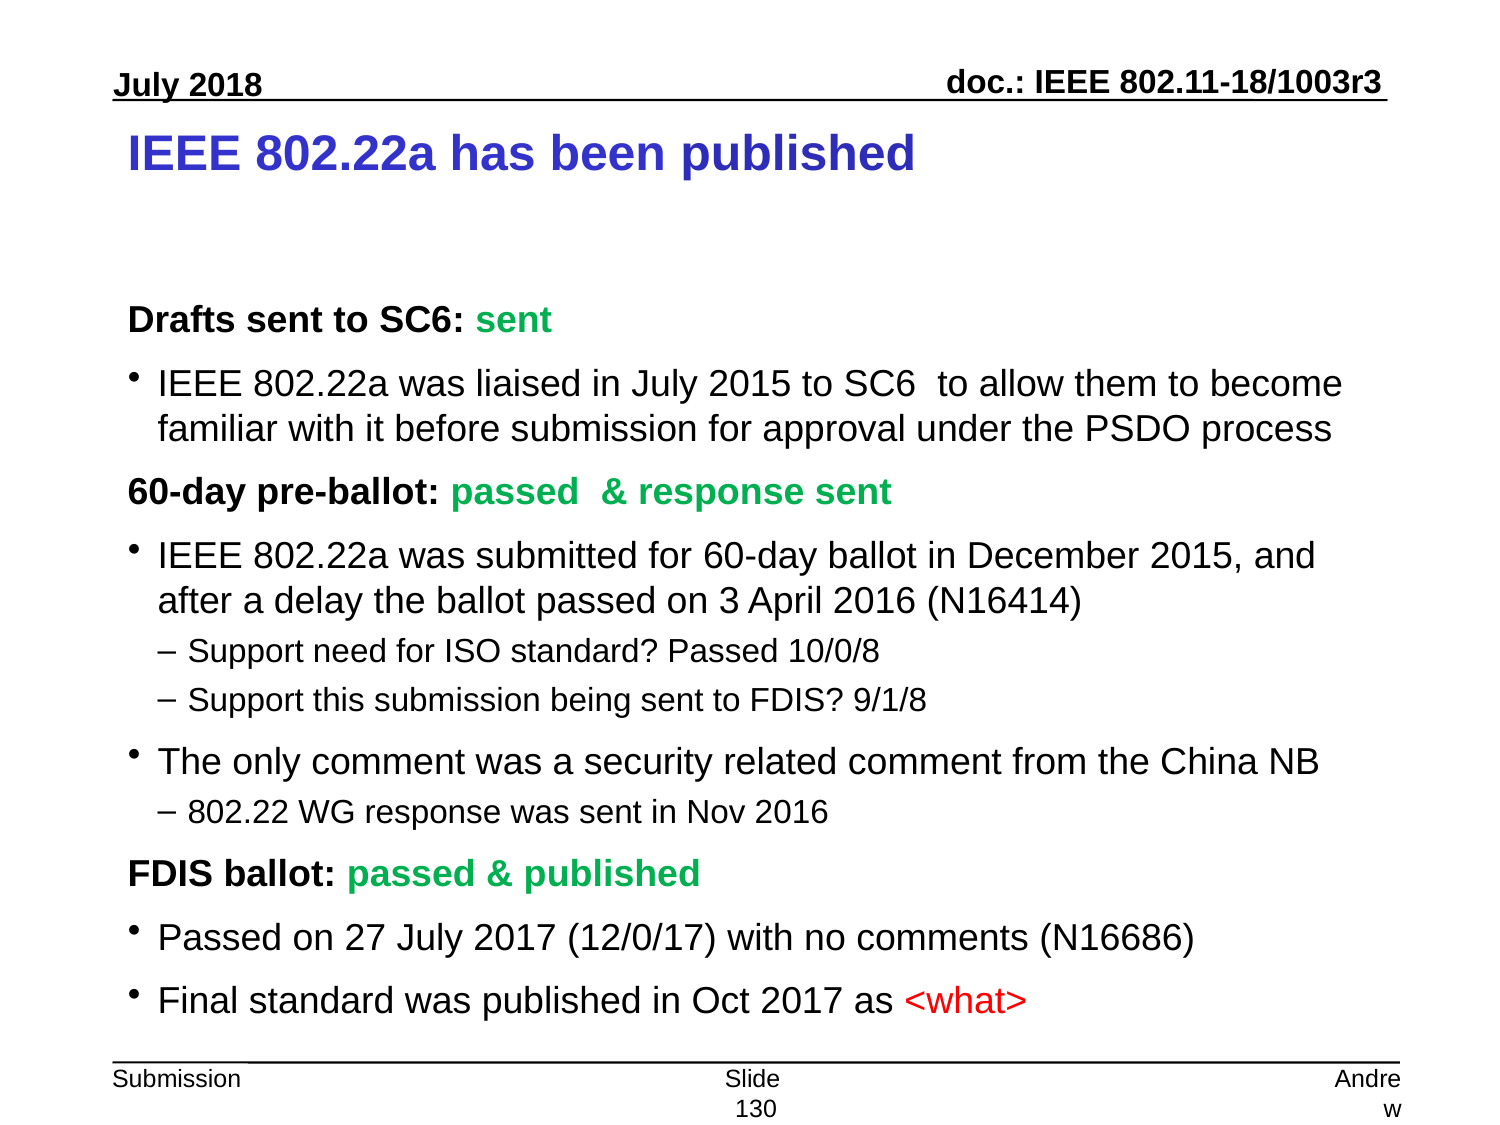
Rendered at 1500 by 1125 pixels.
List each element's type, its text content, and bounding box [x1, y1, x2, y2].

title IEEE 802.22a has been published [112, 112, 1388, 287]
footer Andrew Myles, Cisco [1320, 1061, 1402, 1093]
list Drafts sent to SC6: sent IEEE 802.22a was liaised in July 2015 to SC6 to allow them to become familiar with it before submission for approval under the PSDO process 60-day pre-ballot: passed & response sent IEEE 802.22a was submitted for 60-day ballot in December 2015, and after a delay the ballot passed on 3 April 2016 (N16414) Support need for ISO standard? Passed 10/0/8 Support this submission being sent to FDIS? 9/1/8 The only comment was a security related comment from the China NB 802.22 WG response was sent in Nov 2016 FDIS ballot: passed & published Passed on 27 July 2017 (12/0/17) with no comments (N16686) Final standard was published in Oct 2017 as <what> [112, 287, 1388, 963]
slide_number Slide 130 [709, 1061, 803, 1093]
